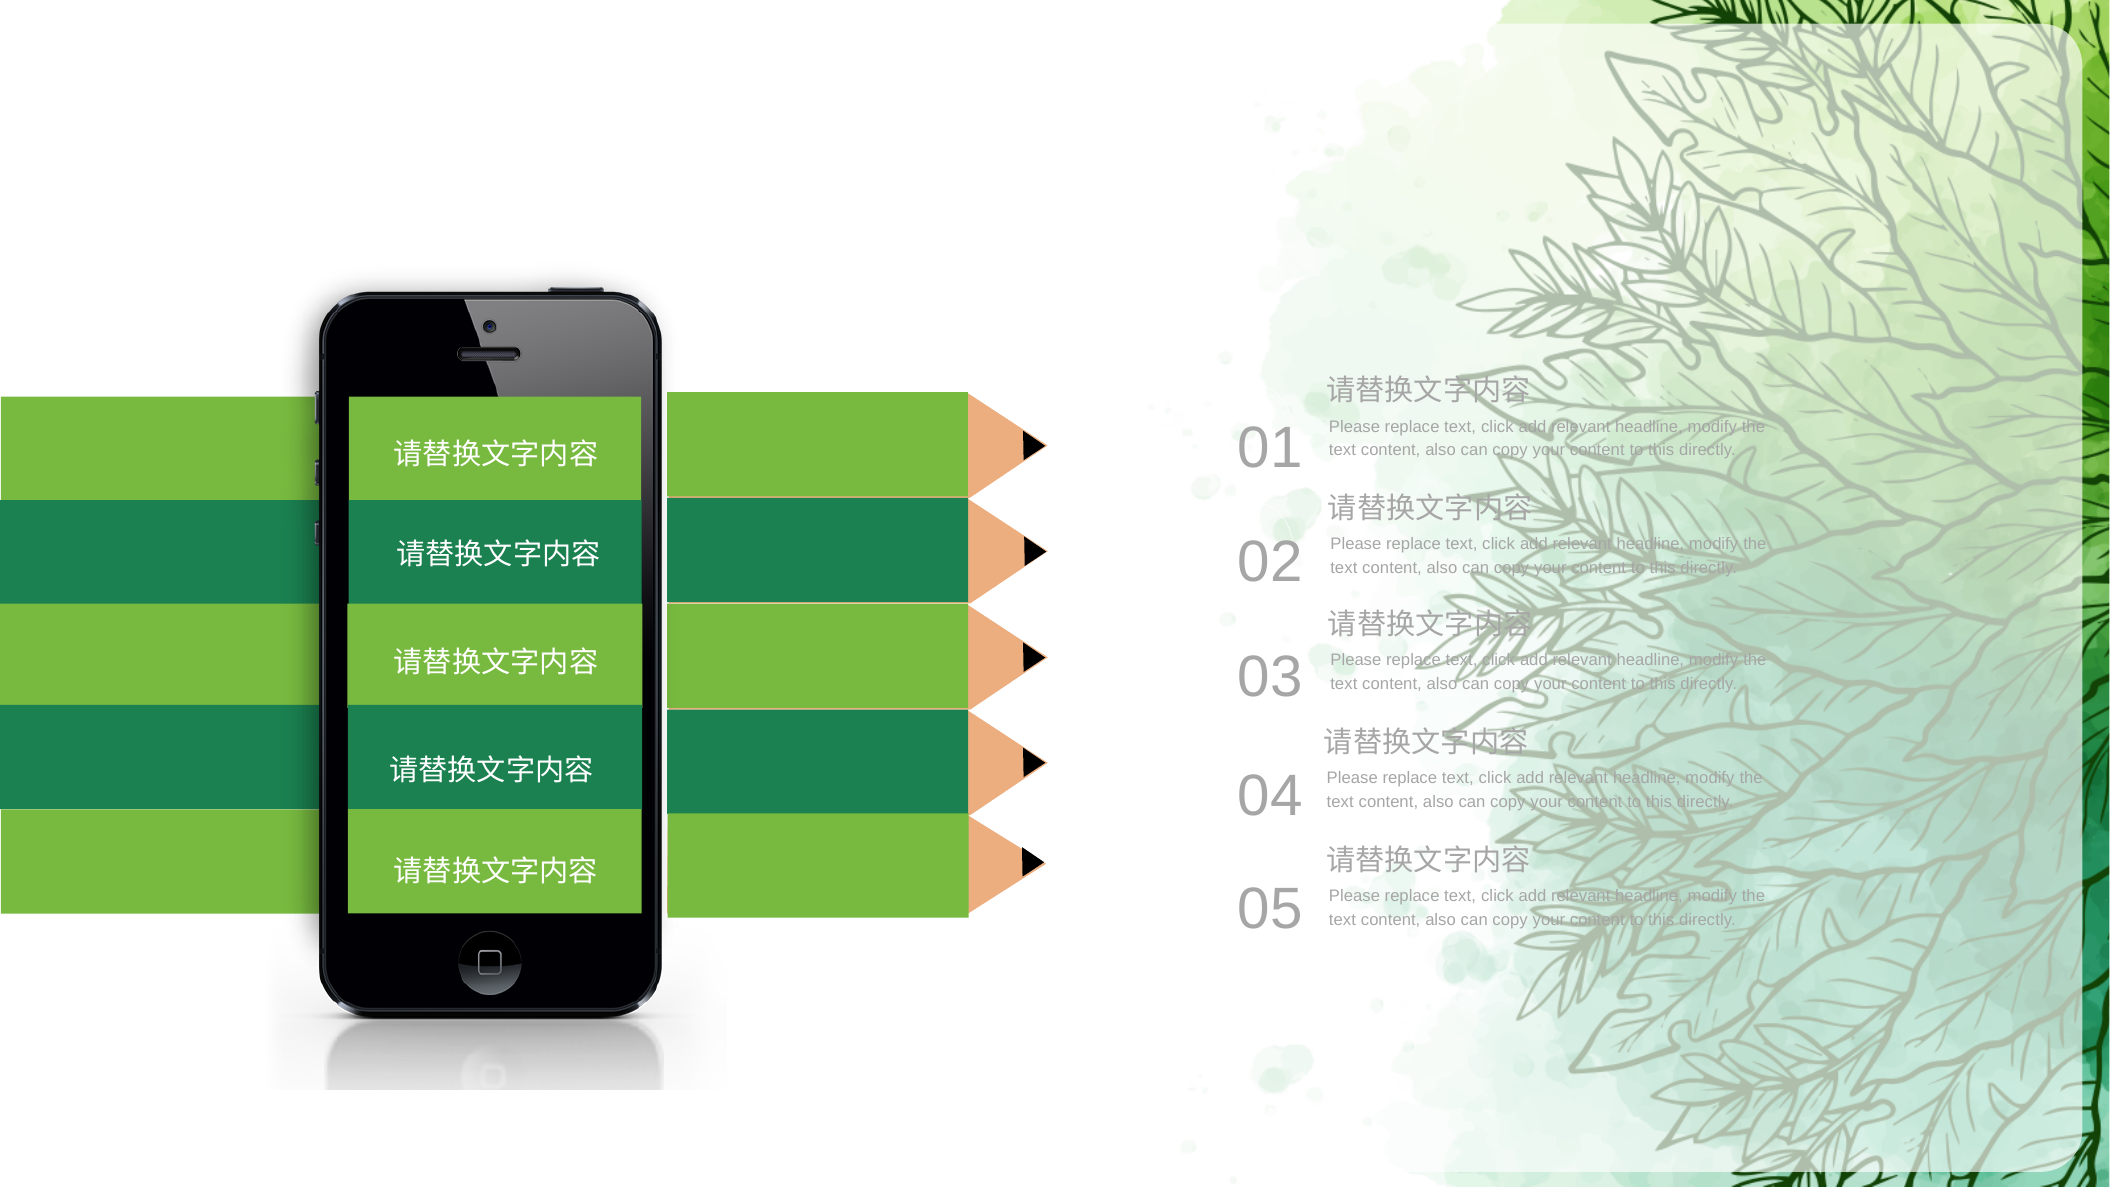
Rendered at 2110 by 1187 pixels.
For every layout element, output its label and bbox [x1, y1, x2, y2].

text_box [1219, 598, 1768, 721]
text_box [1219, 834, 1766, 951]
picture [0, 0, 2110, 1187]
text_box [1219, 364, 1766, 482]
text_box [1219, 482, 1768, 598]
text_box [0, 224, 1048, 1090]
text_box [1219, 716, 1764, 834]
